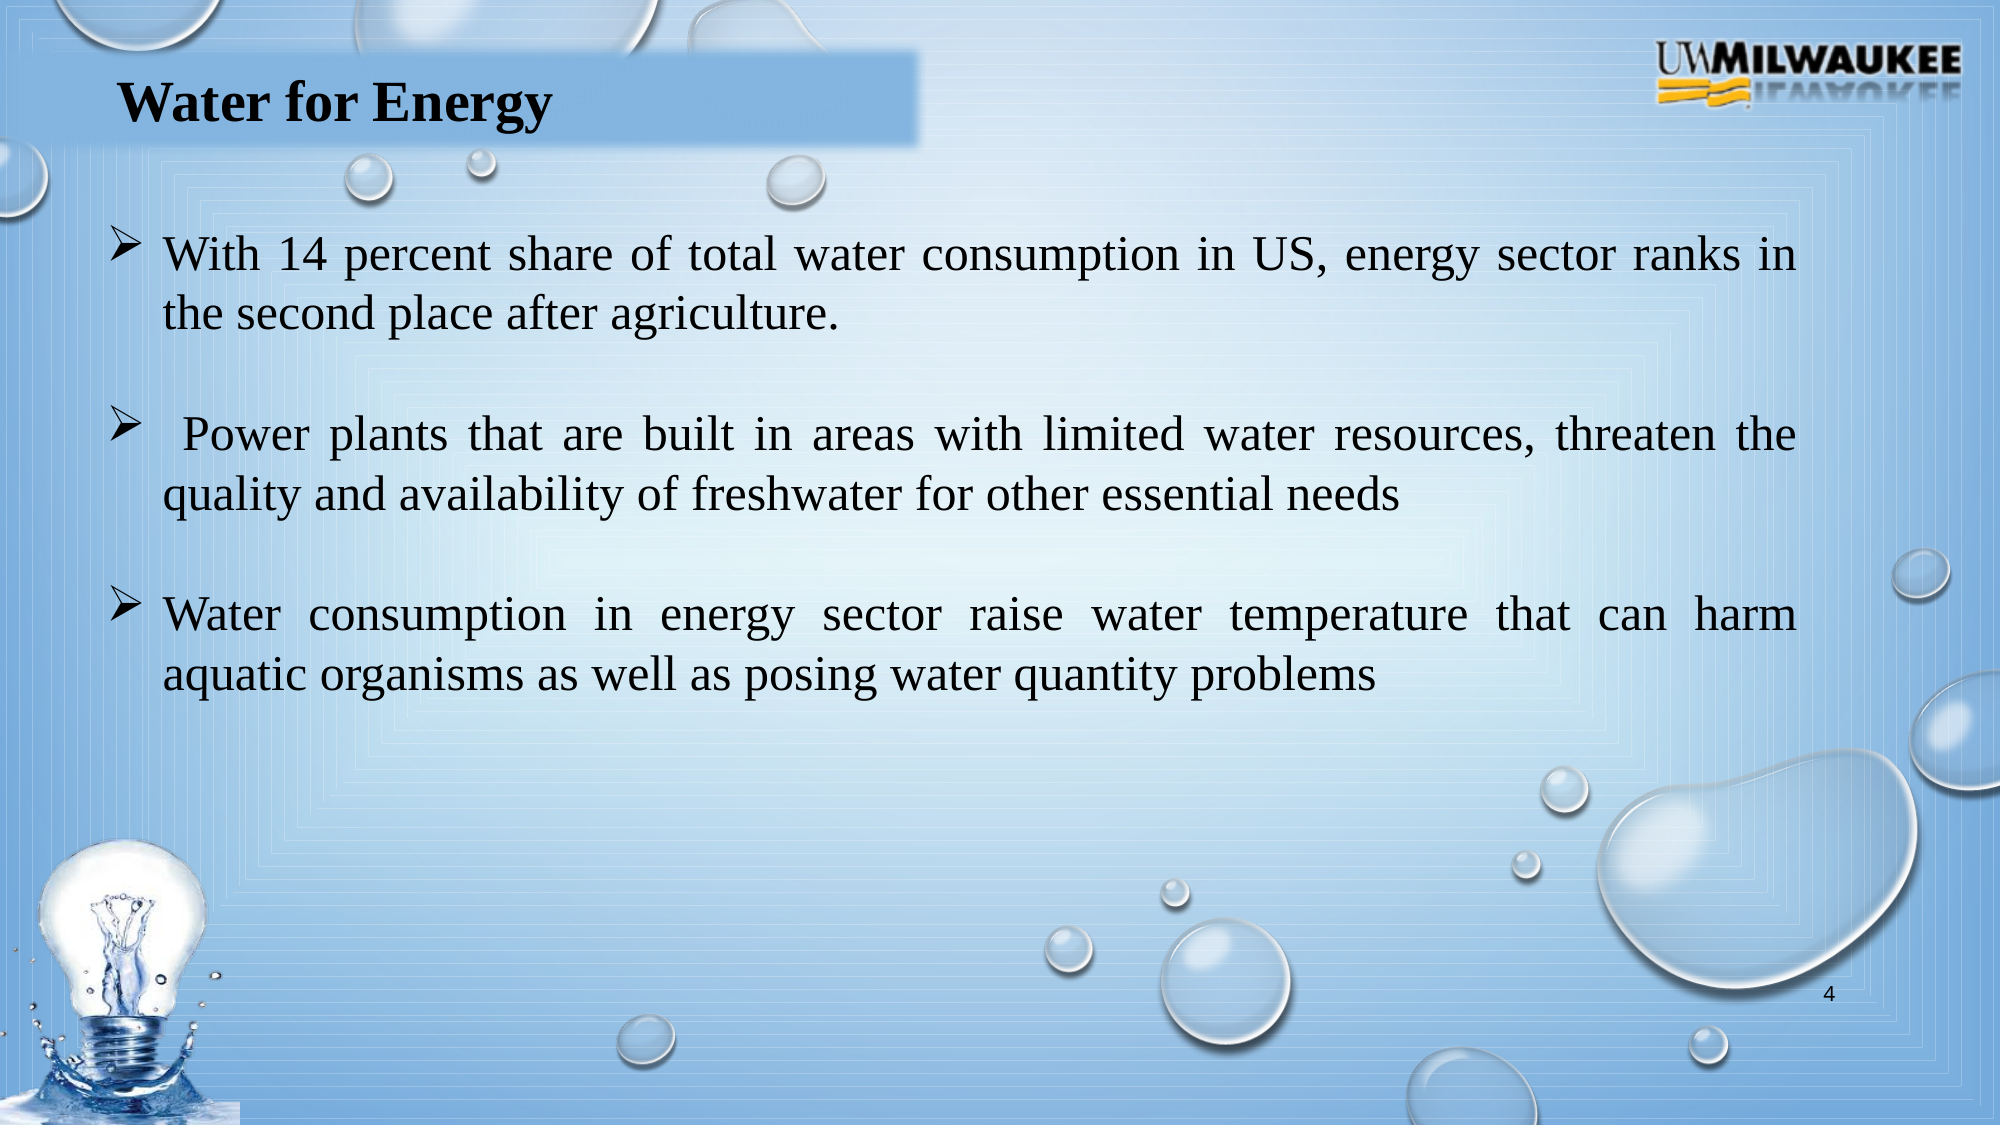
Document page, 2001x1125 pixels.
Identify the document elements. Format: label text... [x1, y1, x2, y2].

slide_number 4 [1724, 965, 1851, 1025]
picture [0, 0, 2000, 1125]
text_box With 14 percent share of total water consumption in US, energy sector ranks in the second place after agriculture. Power plants that are built in areas with limited water resources, threaten the quality and availability of freshwater for other essential needs Water consumption in energy sector raise water temperature that can harm aquatic organisms as well as posing water quantity problems [91, 212, 1814, 708]
text_box Water for Energy [17, 58, 909, 138]
